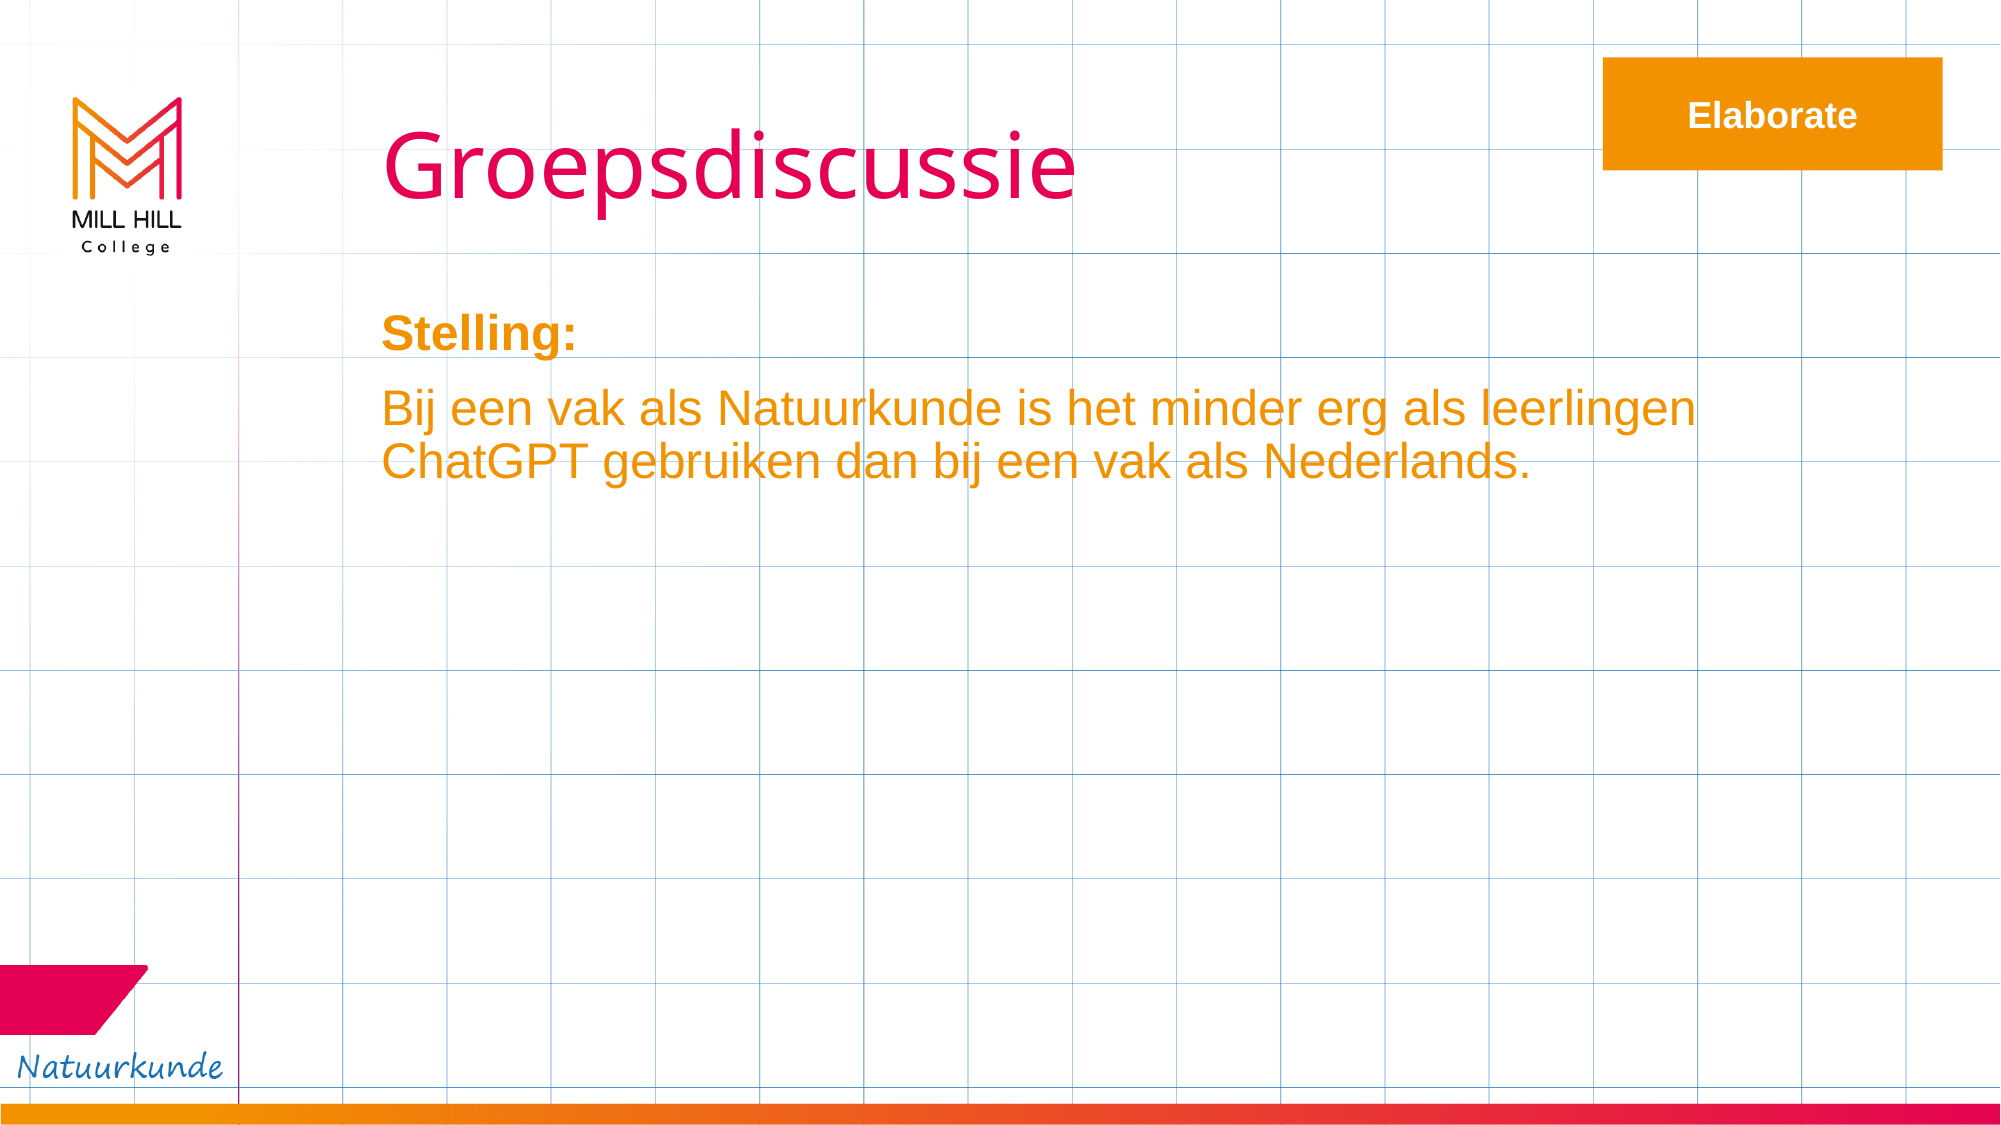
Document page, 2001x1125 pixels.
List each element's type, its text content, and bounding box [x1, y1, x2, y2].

picture [0, 0, 2001, 1125]
title Groepsdiscussie [366, 59, 1884, 278]
text_box Elaborate [1598, 53, 1947, 175]
list Stelling: Bij een vak als Natuurkunde is het minder erg als leerlingen ChatGPT gebruiken dan bij een vak als Nederlands. [366, 299, 1884, 1014]
